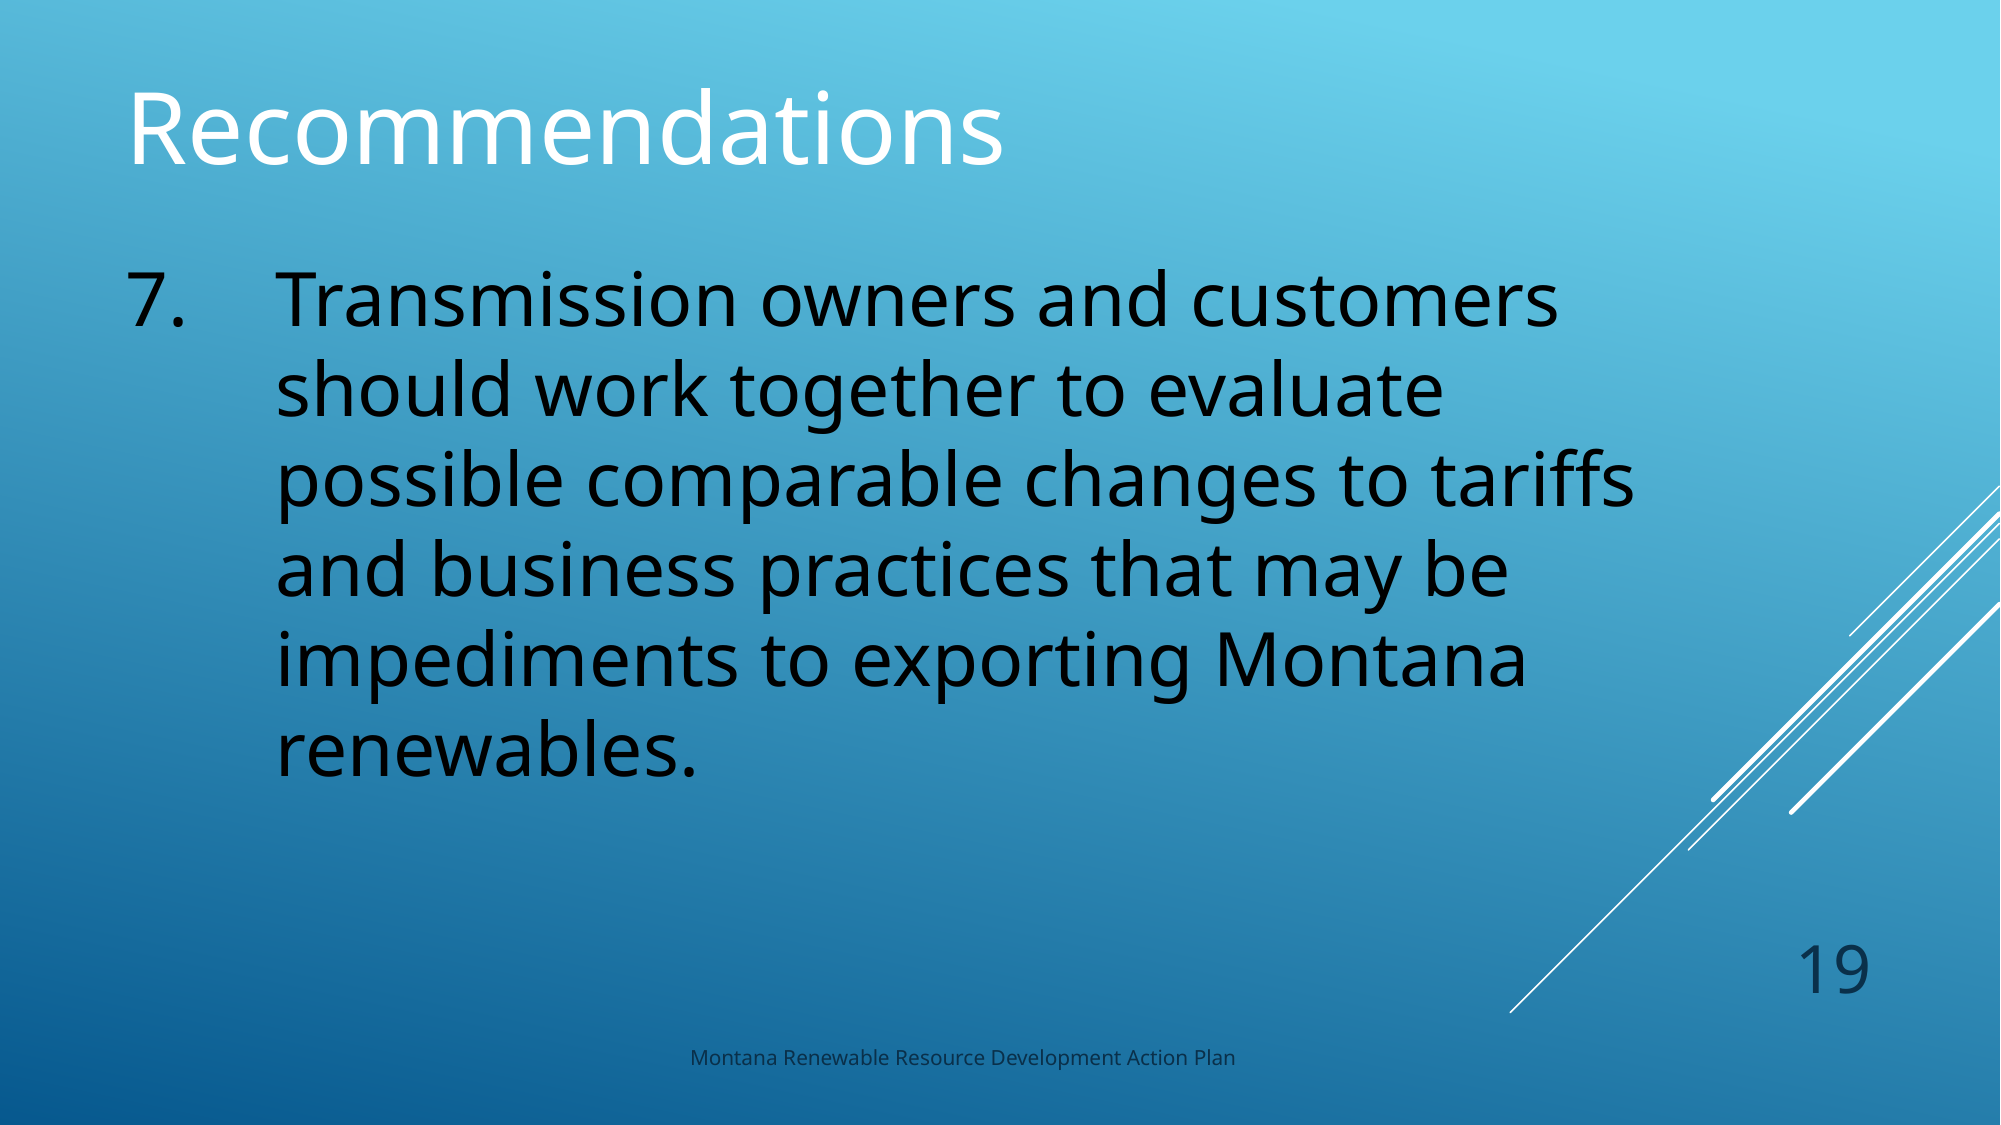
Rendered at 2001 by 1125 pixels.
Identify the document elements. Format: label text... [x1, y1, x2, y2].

text_box Transmission owners and customers should work together to evaluate possible comparable changes to tariffs and business practices that may be impediments to exporting Montana renewables. [110, 244, 1760, 880]
slide_number 19 [1700, 915, 1888, 1025]
text_box Recommendations [110, 56, 1874, 192]
footer Montana Renewable Resource Development Action Plan [675, 1037, 1425, 1098]
